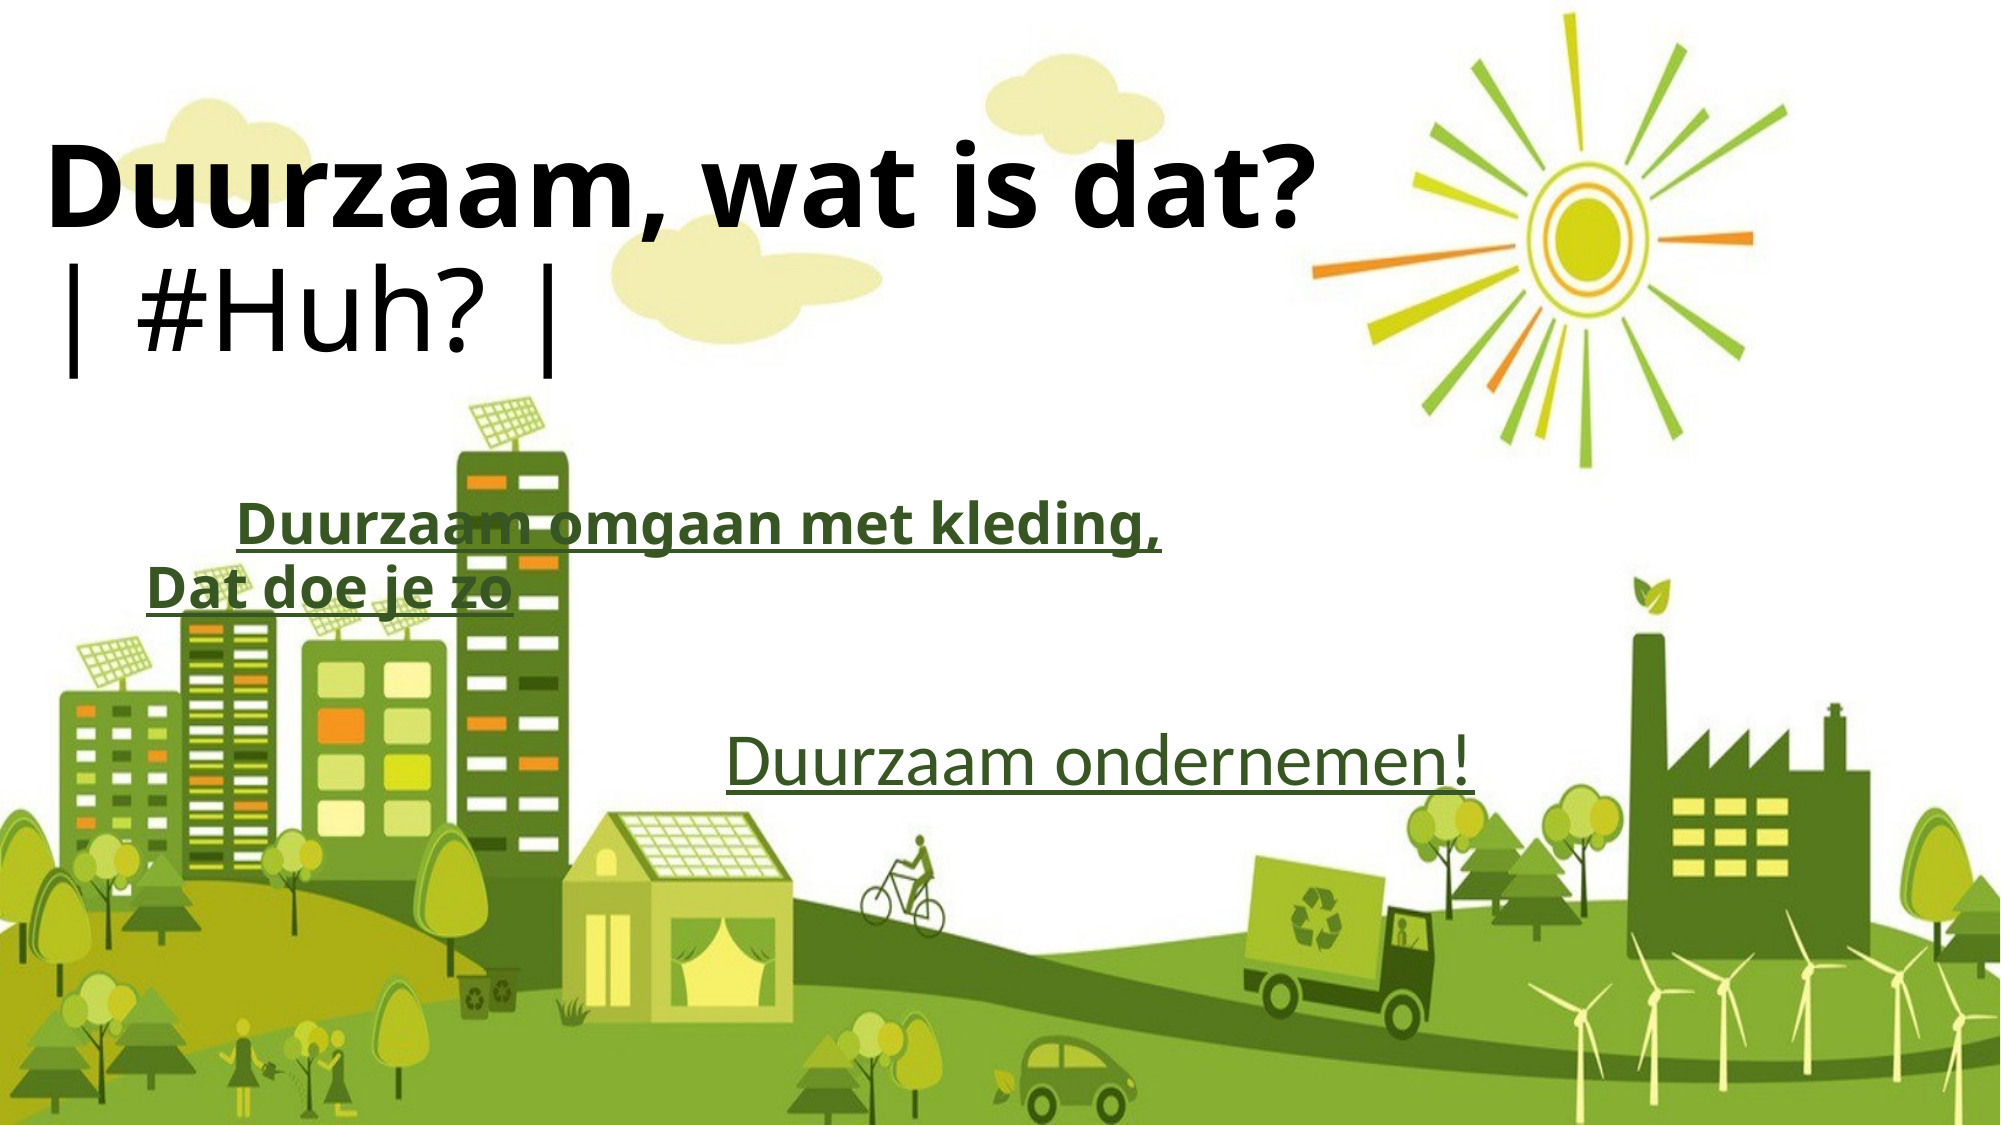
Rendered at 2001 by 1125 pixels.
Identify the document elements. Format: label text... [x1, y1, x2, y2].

title Duurzaam, wat is dat? | #Huh? | Duurzaam omgaan met kleding, Dat doe je zo [27, 117, 1926, 756]
text_box Duurzaam ondernemen! [710, 702, 1639, 808]
picture [0, 0, 2001, 1125]
